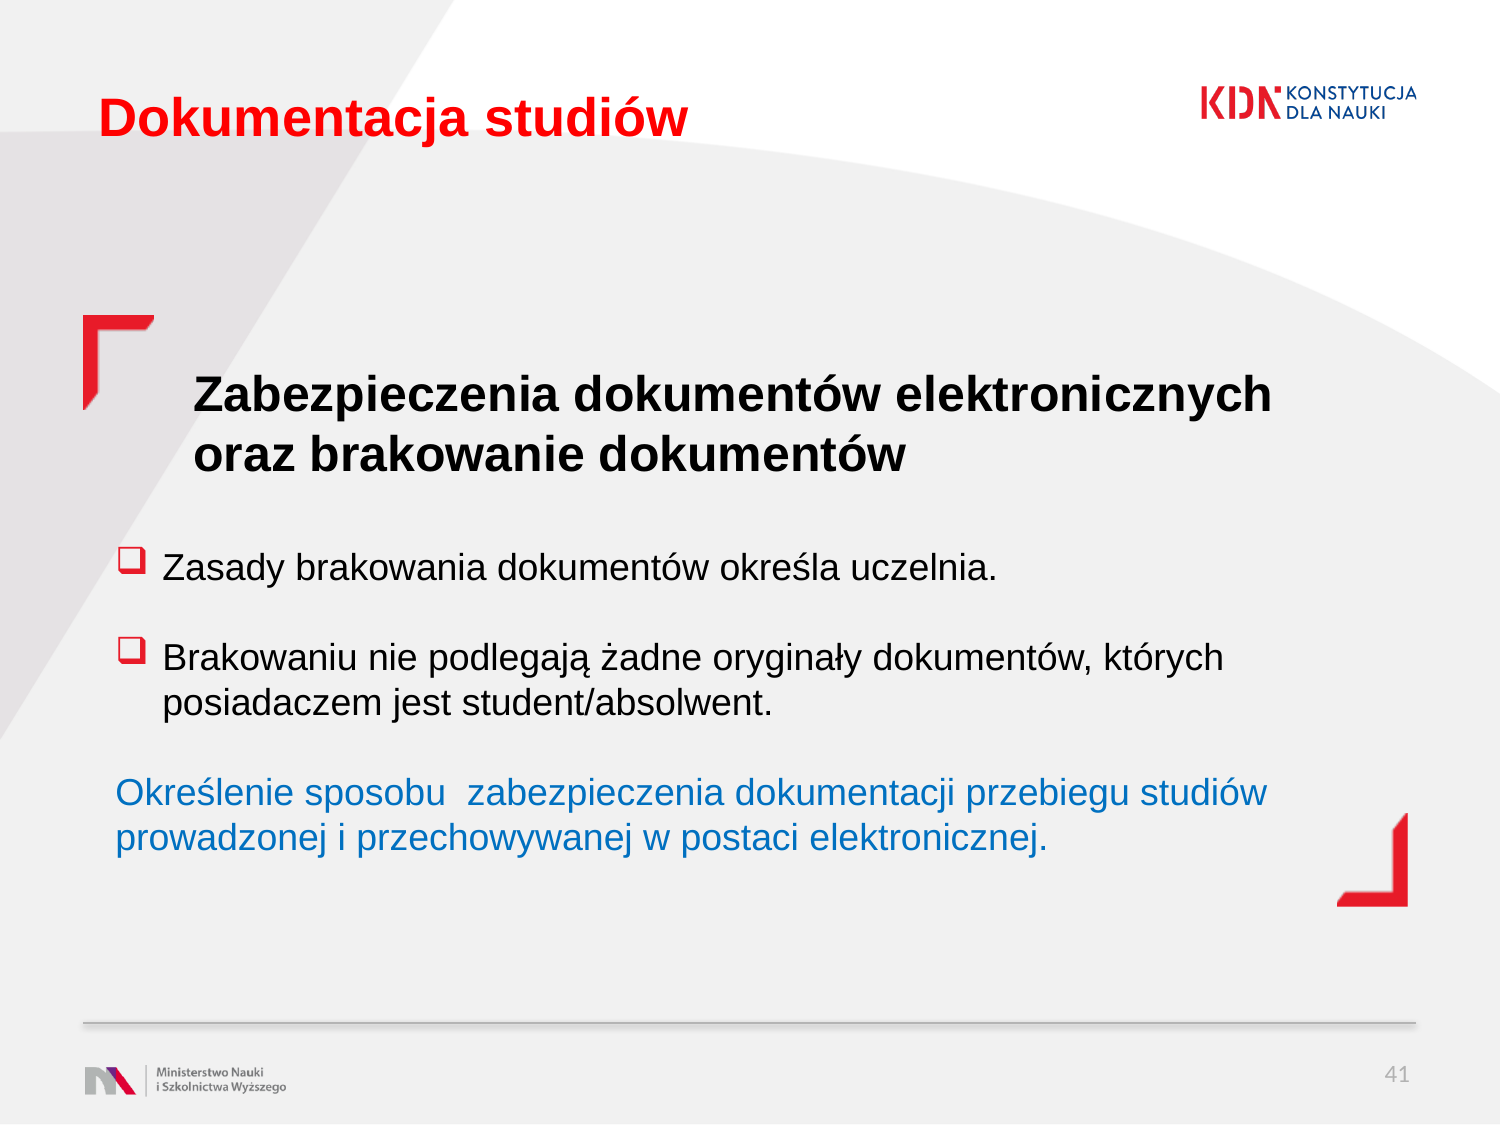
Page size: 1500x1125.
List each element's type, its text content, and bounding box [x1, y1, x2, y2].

slide_number 41 [1074, 1042, 1425, 1103]
list Zasady brakowania dokumentów określa uczelnia. Brakowaniu nie podlegają żadne oryginały dokumentów, których posiadaczem jest student/absolwent. Określenie sposobu zabezpieczenia dokumentacji przebiegu studiów prowadzonej i przechowywanej w postaci elektronicznej. [100, 490, 1388, 965]
picture [0, 0, 1500, 1125]
text_box Zabezpieczenia dokumentów elektronicznych oraz brakowanie dokumentów [178, 354, 1352, 489]
title Dokumentacja studiów [83, 74, 1170, 143]
